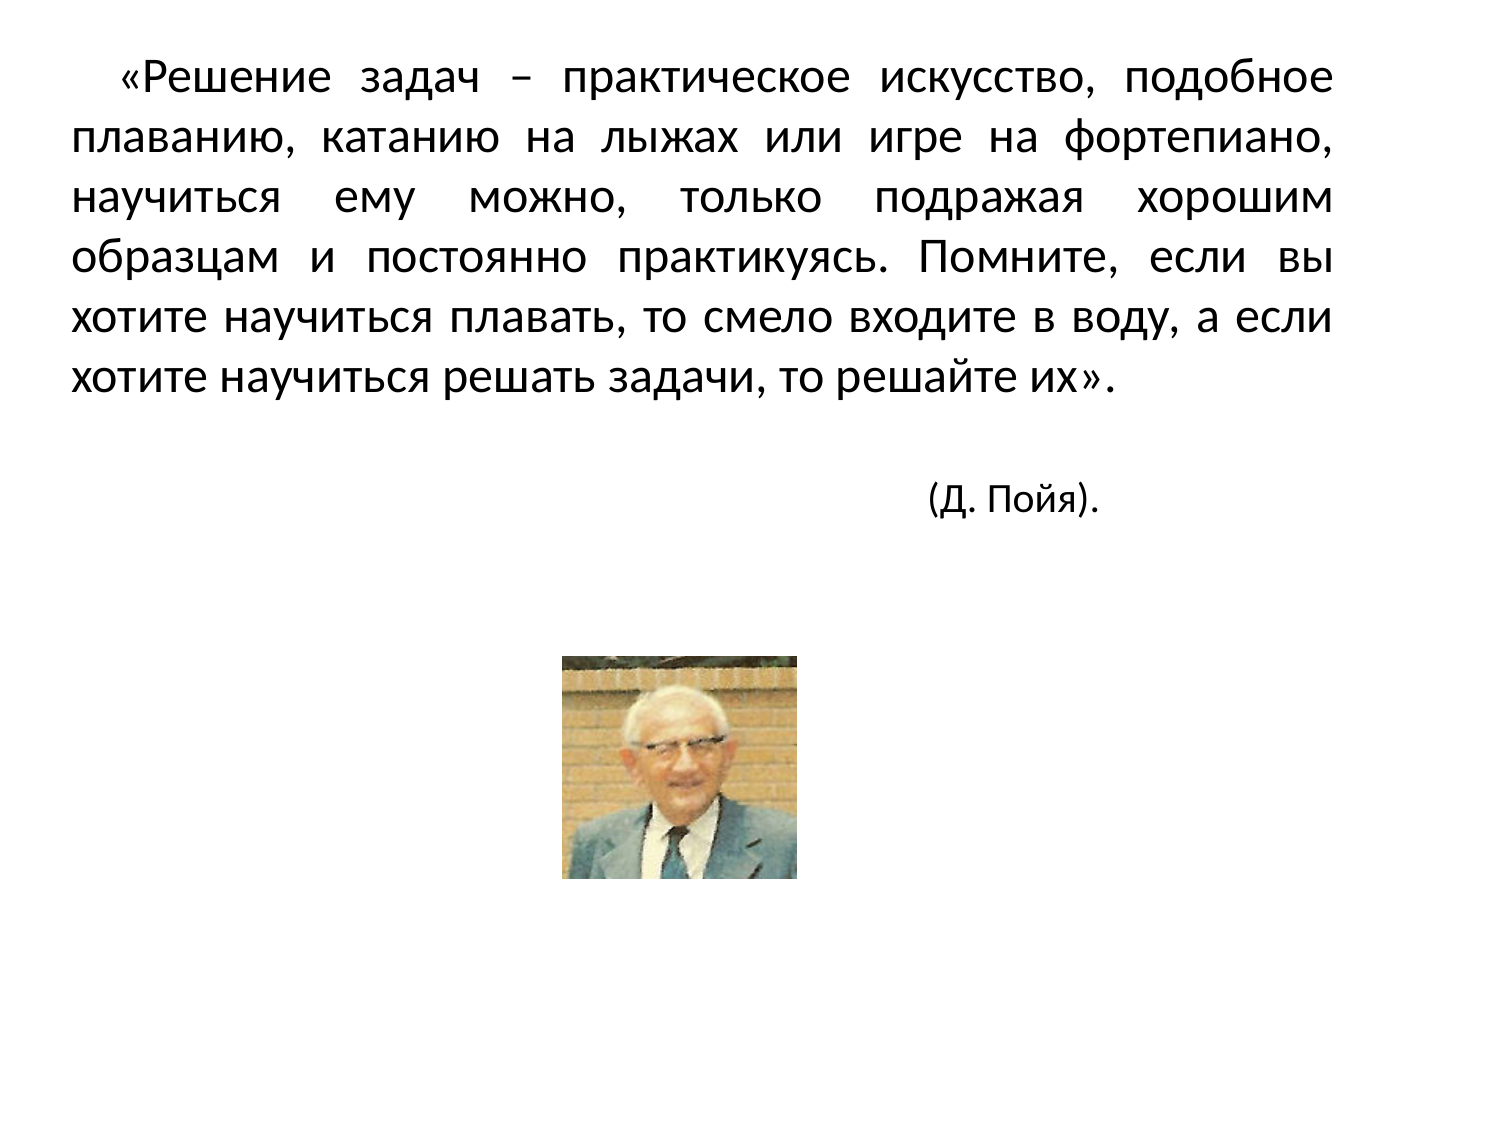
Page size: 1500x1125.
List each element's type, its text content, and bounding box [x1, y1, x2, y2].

list «Решение задач – практическое искусство, подобное плаванию, катанию на лыжах или игре на фортепиано, научиться ему можно, только подражая хорошим образцам и постоянно практикуясь. Помните, если вы хотите научиться плавать, то смело входите в воду, а если хотите научиться решать задачи, то решайте их». (Д. Пойя). [0, 35, 1350, 778]
picture [562, 655, 798, 880]
